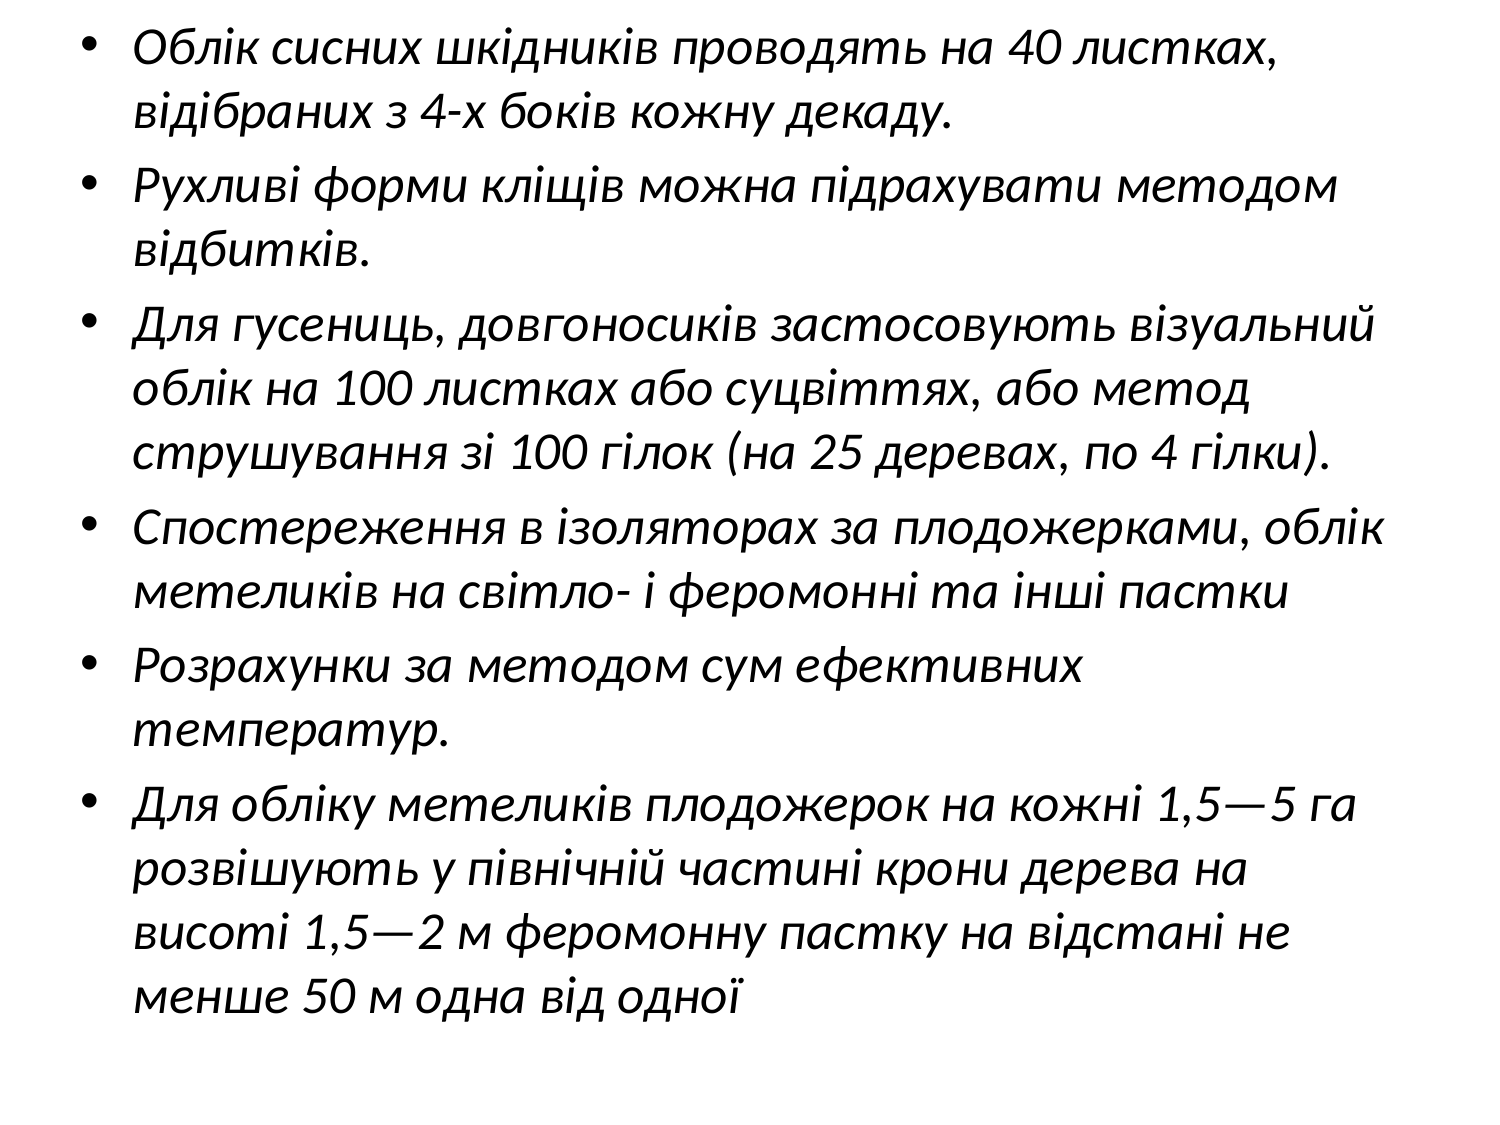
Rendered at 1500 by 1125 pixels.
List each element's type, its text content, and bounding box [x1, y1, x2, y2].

list Облік сисних шкідників проводять на 40 листках, відібраних з 4-х боків кожну декаду. Рухливі форми кліщів можна підрахувати методом відбитків. Для гусениць, довгоносиків застосовують візуальний облік на 100 листках або суцвіттях, або метод струшування зі 100 гілок (на 25 деревах, по 4 гілки). Спостереження в ізоляторах за плодожерками, облік метеликів на світло- і феромонні та інші пастки Розрахунки за методом сум ефективних температур. Для обліку метеликів плодожерок на кожні 1,5—5 га розвішують у північній частині крони дерева на висоті 1,5—2 м феромонну пастку на відстані не менше 50 м одна від одної [64, 3, 1415, 1035]
